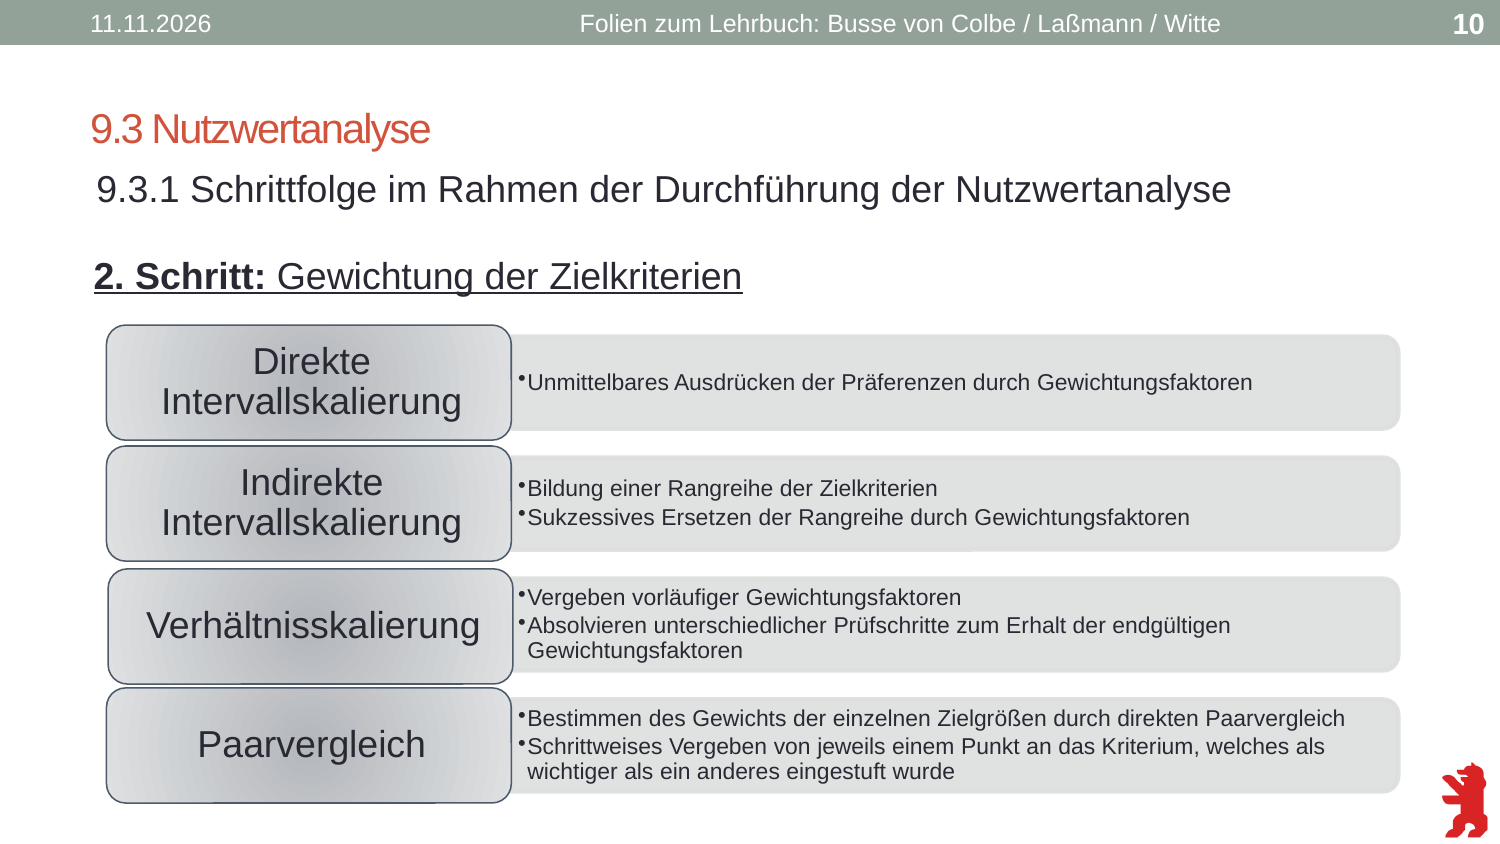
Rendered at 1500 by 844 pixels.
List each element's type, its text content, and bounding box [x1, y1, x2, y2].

text_box 9.3.1 Schrittfolge im Rahmen der Durchführung der Nutzwertanalyse [81, 157, 1248, 217]
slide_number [75, 2, 550, 43]
picture [1434, 760, 1500, 844]
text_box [59, 324, 1446, 804]
title 9.3 Nutzwertanalyse [75, 65, 1500, 188]
footer Folien zum Lehrbuch: Busse von Colbe / Laßmann / Witte [562, 2, 1238, 43]
slide_number 10 [1325, 2, 1500, 43]
text_box 2. Schritt: Gewichtung der Zielkriterien [78, 244, 758, 305]
